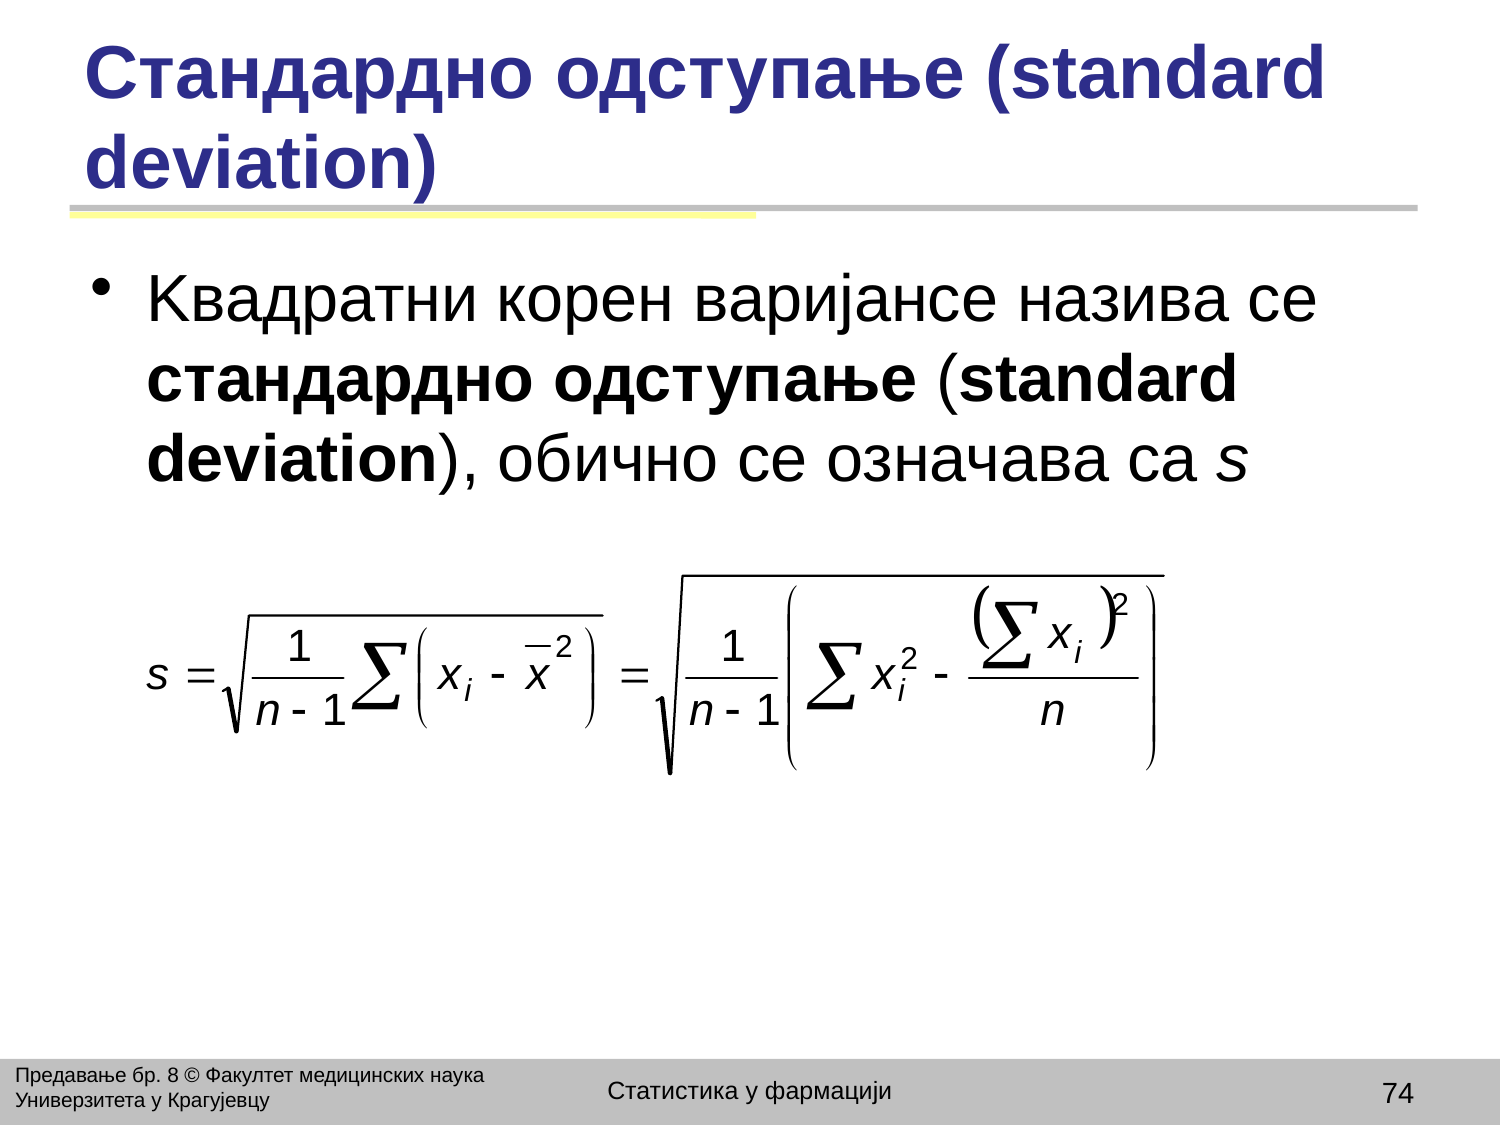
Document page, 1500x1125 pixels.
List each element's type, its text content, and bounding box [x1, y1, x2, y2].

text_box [139, 562, 1177, 785]
slide_number 74 [1079, 1066, 1430, 1125]
title Стандардно одступање (standard deviation) [69, 19, 1426, 208]
footer Статистика у фармацији [512, 1066, 988, 1125]
list Kвадратни корен варијансе назива се стандардно одступање (standard deviation), обично се означава са s [74, 246, 1426, 511]
slide_number Предавање бр. 8 © Факултет медицинских наука Универзитета у Крагујевцу [0, 1053, 631, 1108]
list Kвадратни корен варијансе назива се стандардно одступање (standard deviation), обично се означава са s [74, 512, 1426, 1023]
